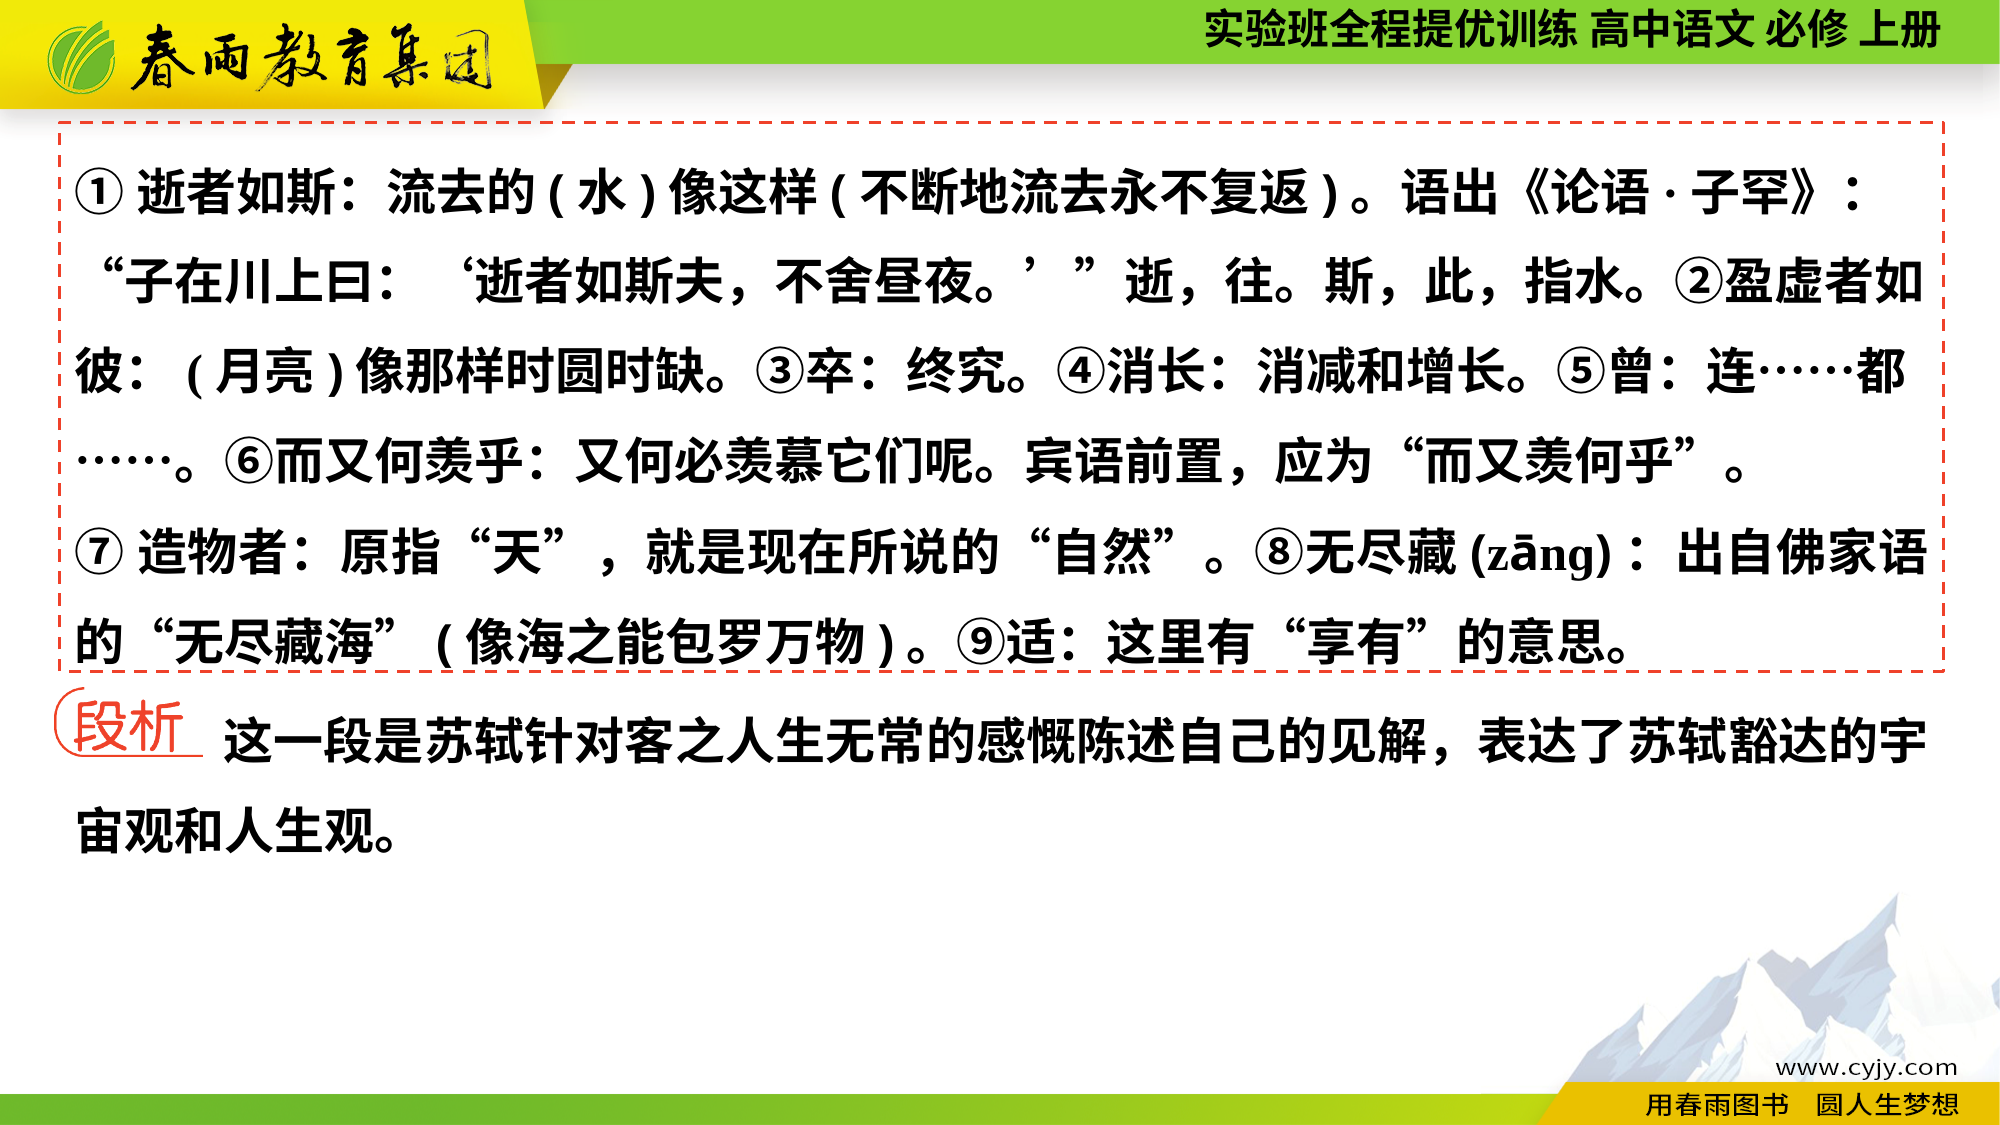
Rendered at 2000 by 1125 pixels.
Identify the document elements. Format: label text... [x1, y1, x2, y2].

text_box 这一段是苏轼针对客之人生无常的感慨陈述自己的见解，表达了苏轼豁达的宇宙观和人生观。 [59, 672, 1944, 868]
list ①逝者如斯：流去的(水)像这样(不断地流去永不复返)。语出《论语·子罕》：“子在川上曰：‘逝者如斯夫，不舍昼夜。’”逝，往。斯，此，指水。②盈虚者如彼：(月亮)像那样时圆时缺。③卒：终究。④消长：消减和增长。⑤曾：连……都……。⑥而又何羡乎：又何必羡慕它们呢。宾语前置，应为“而又羡何乎”。 ⑦造物者：原指“天”，就是现在所说的“自然”。⑧无尽藏(zānɡ)：出自佛家语的“无尽藏海”(像海之能包罗万物)。⑨适：这里有“享有”的意思。 [59, 122, 1944, 672]
picture [0, 0, 2000, 1125]
